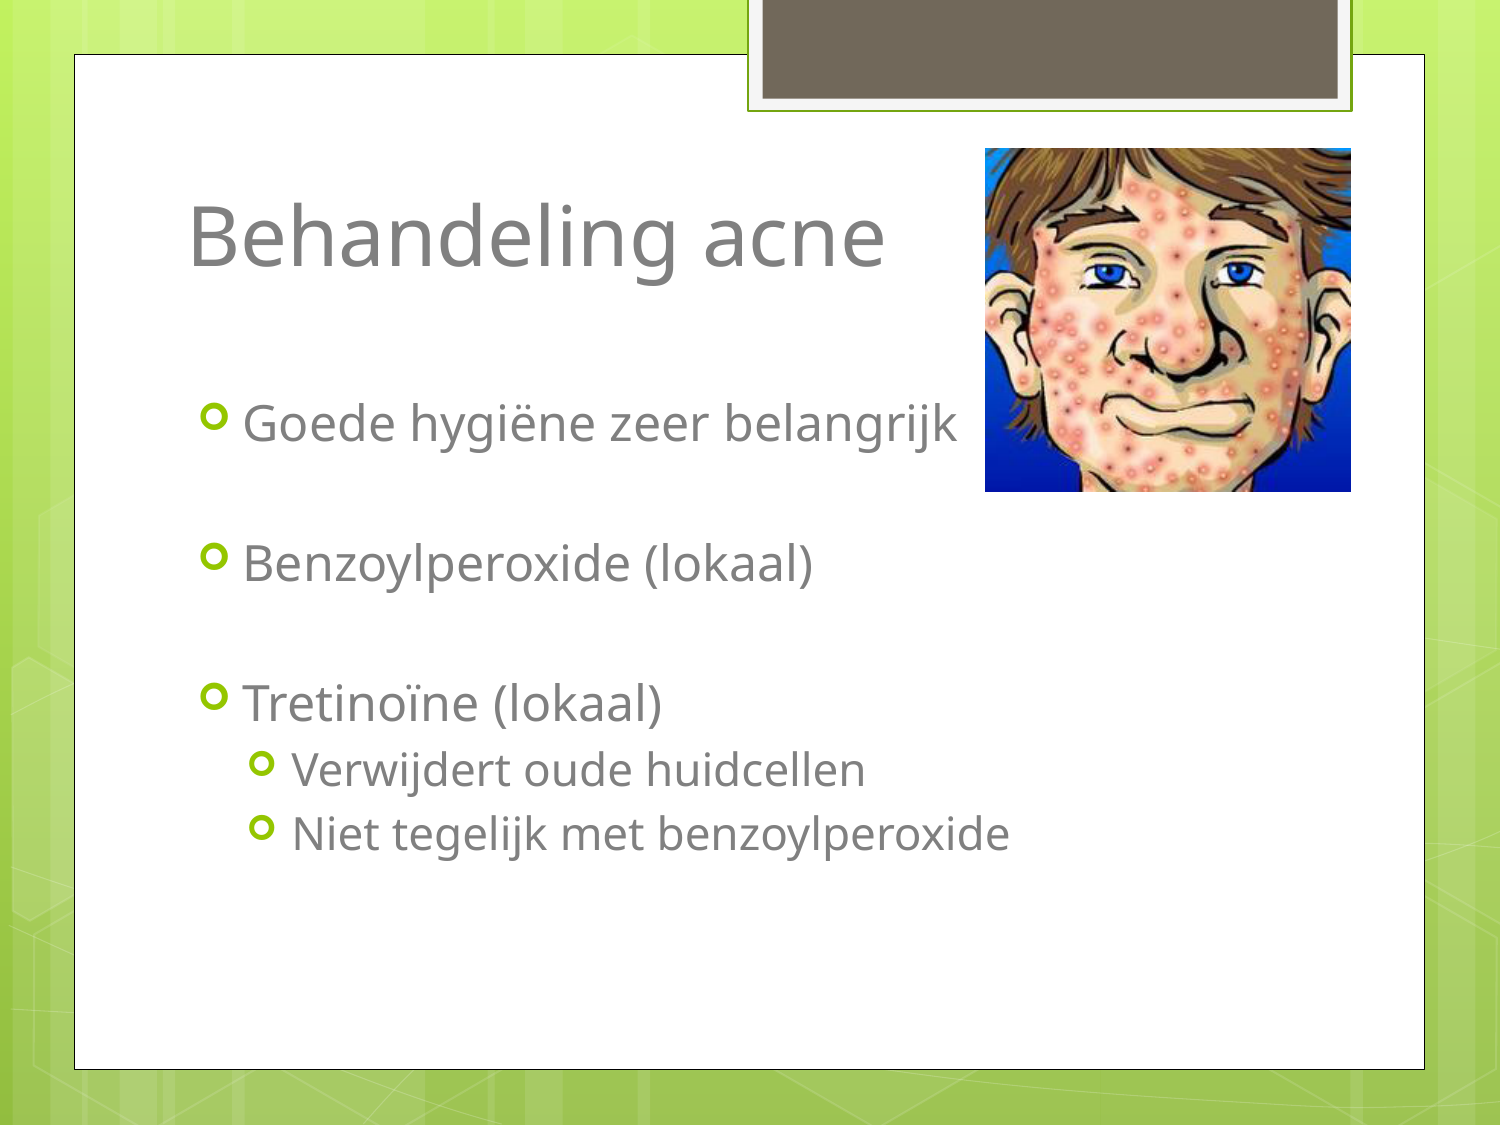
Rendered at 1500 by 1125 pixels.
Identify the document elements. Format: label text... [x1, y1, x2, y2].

list Goede hygiëne zeer belangrijk Benzoylperoxide (lokaal) Tretinoïne (lokaal) Verwijdert oude huidcellen Niet tegelijk met benzoylperoxide [171, 314, 1283, 1024]
title Behandeling acne [171, 168, 979, 291]
picture [985, 148, 1352, 492]
